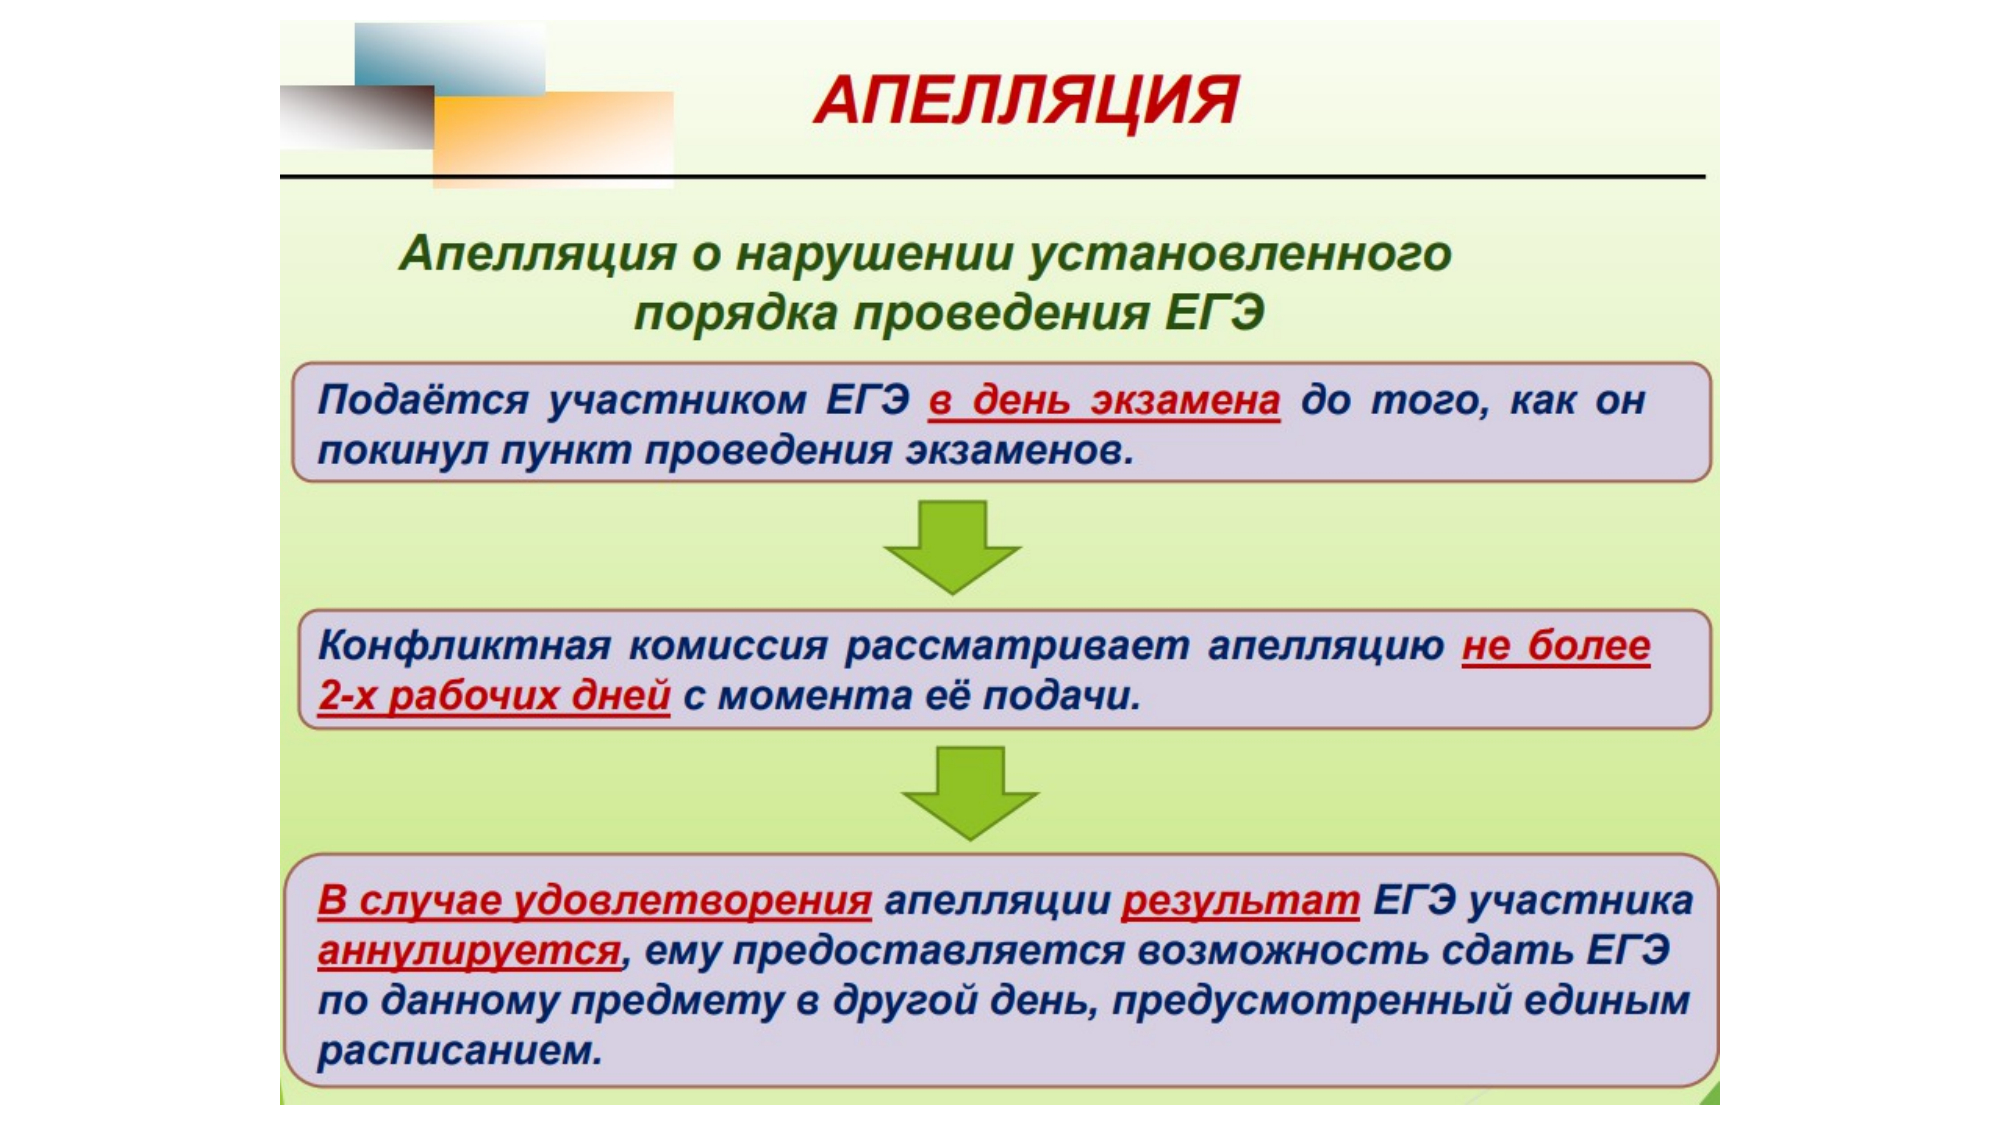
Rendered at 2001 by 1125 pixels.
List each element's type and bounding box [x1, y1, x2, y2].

picture [280, 19, 1720, 1105]
